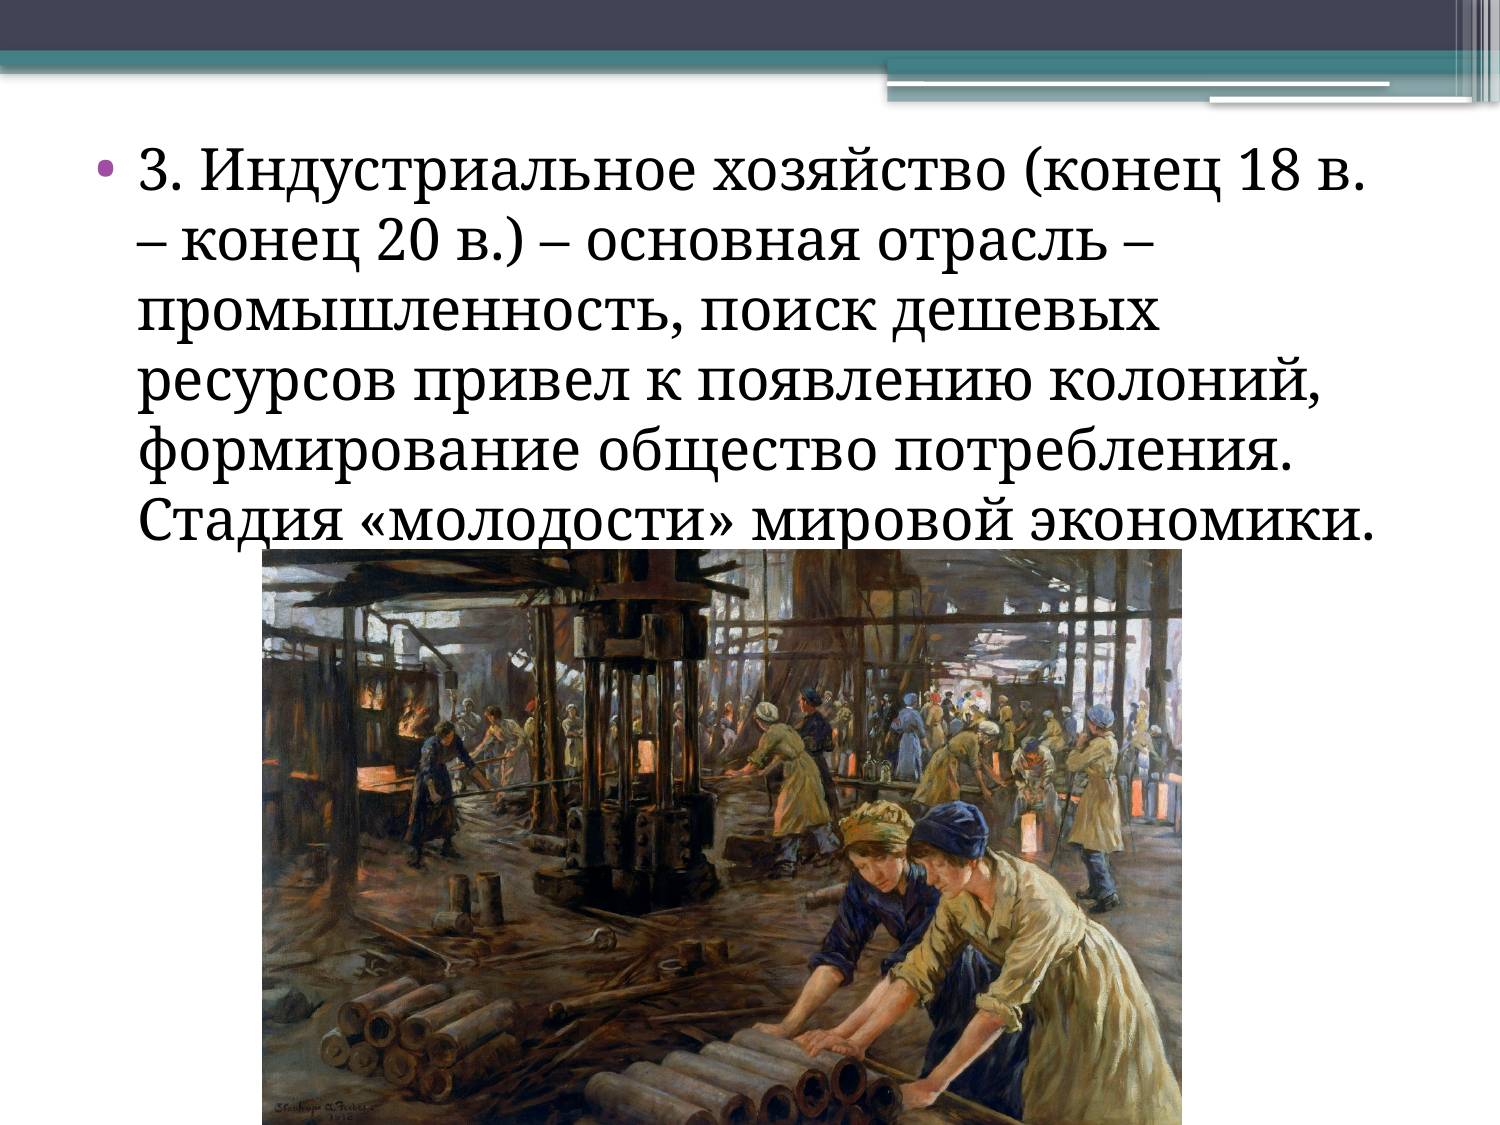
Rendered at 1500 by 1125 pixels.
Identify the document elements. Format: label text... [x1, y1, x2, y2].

list 3. Индустриальное хозяйство (конец 18 в. – конец 20 в.) – основная отрасль – промышленность, поиск дешевых ресурсов привел к появлению колоний, формирование общество потребления. Стадия «молодости» мировой экономики. [62, 125, 1413, 835]
picture [262, 549, 1182, 1125]
